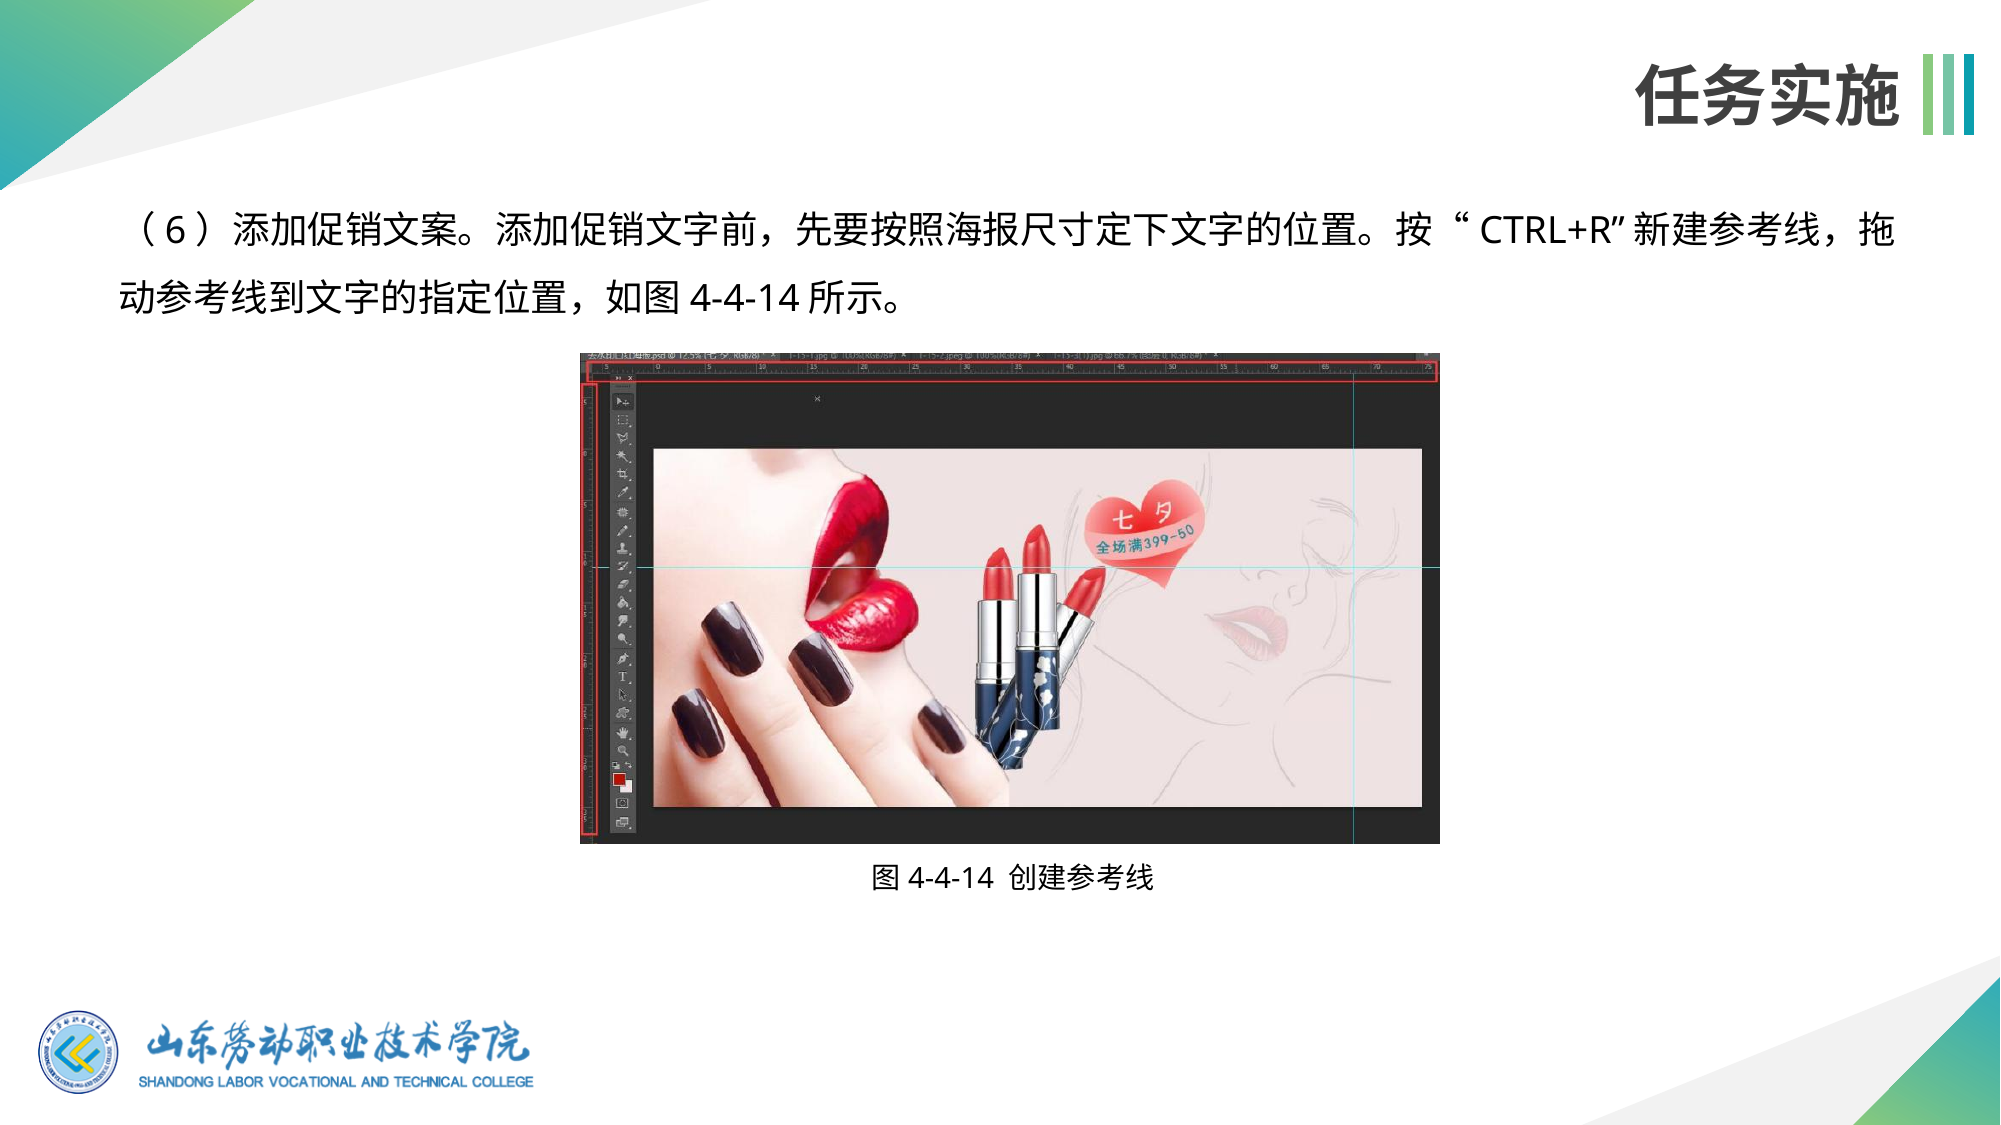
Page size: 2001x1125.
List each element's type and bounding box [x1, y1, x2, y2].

picture [580, 353, 1440, 844]
text_box [1928, 54, 1969, 136]
picture [38, 1010, 550, 1094]
text_box [0, 0, 2000, 1125]
